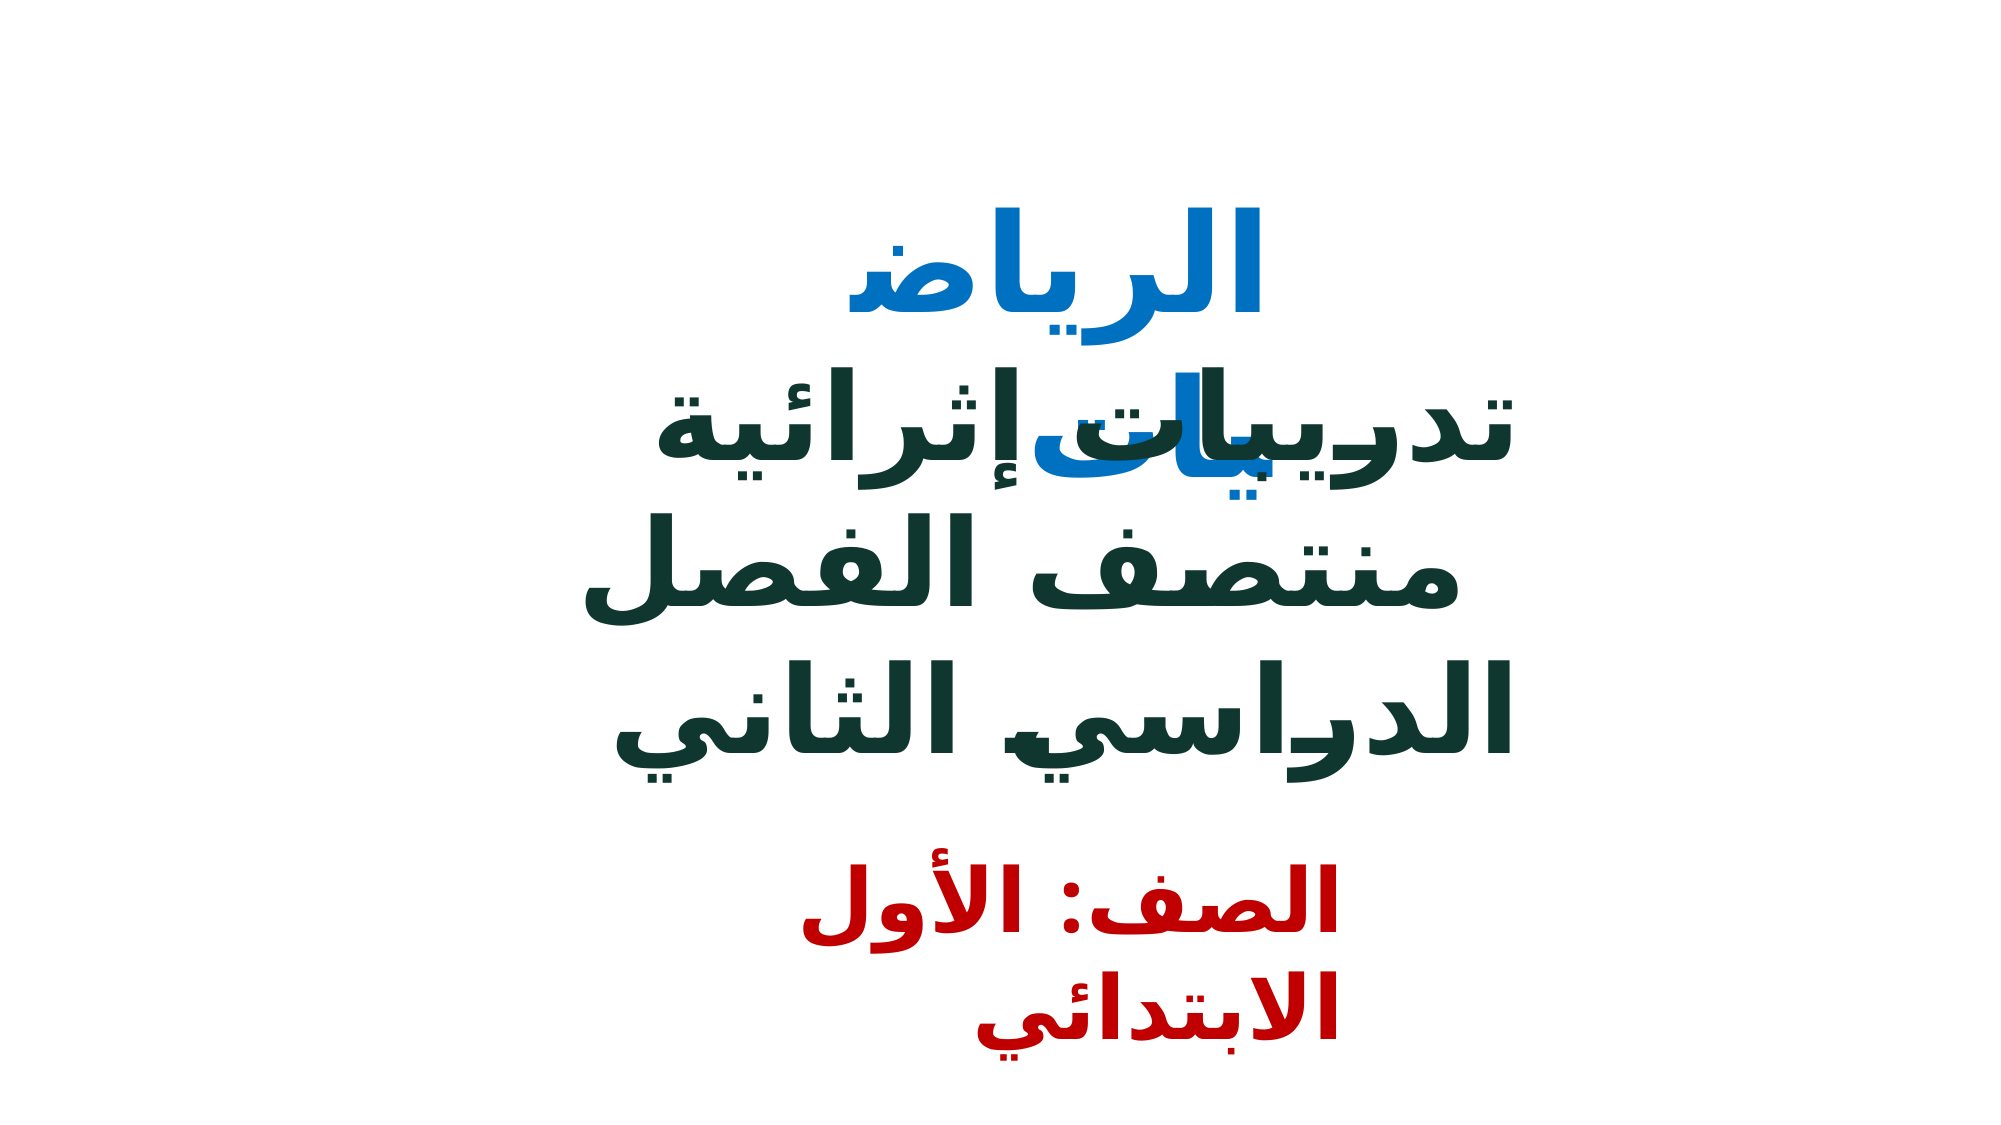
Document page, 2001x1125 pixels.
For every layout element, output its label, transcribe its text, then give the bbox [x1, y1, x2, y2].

text_box تدريبات إثرائية منتصف الفصل الدراسي الثاني [491, 330, 1640, 786]
text_box الصف: الأول الابتدائي [641, 836, 1359, 1065]
text_box الرياضيات [792, 167, 1287, 330]
